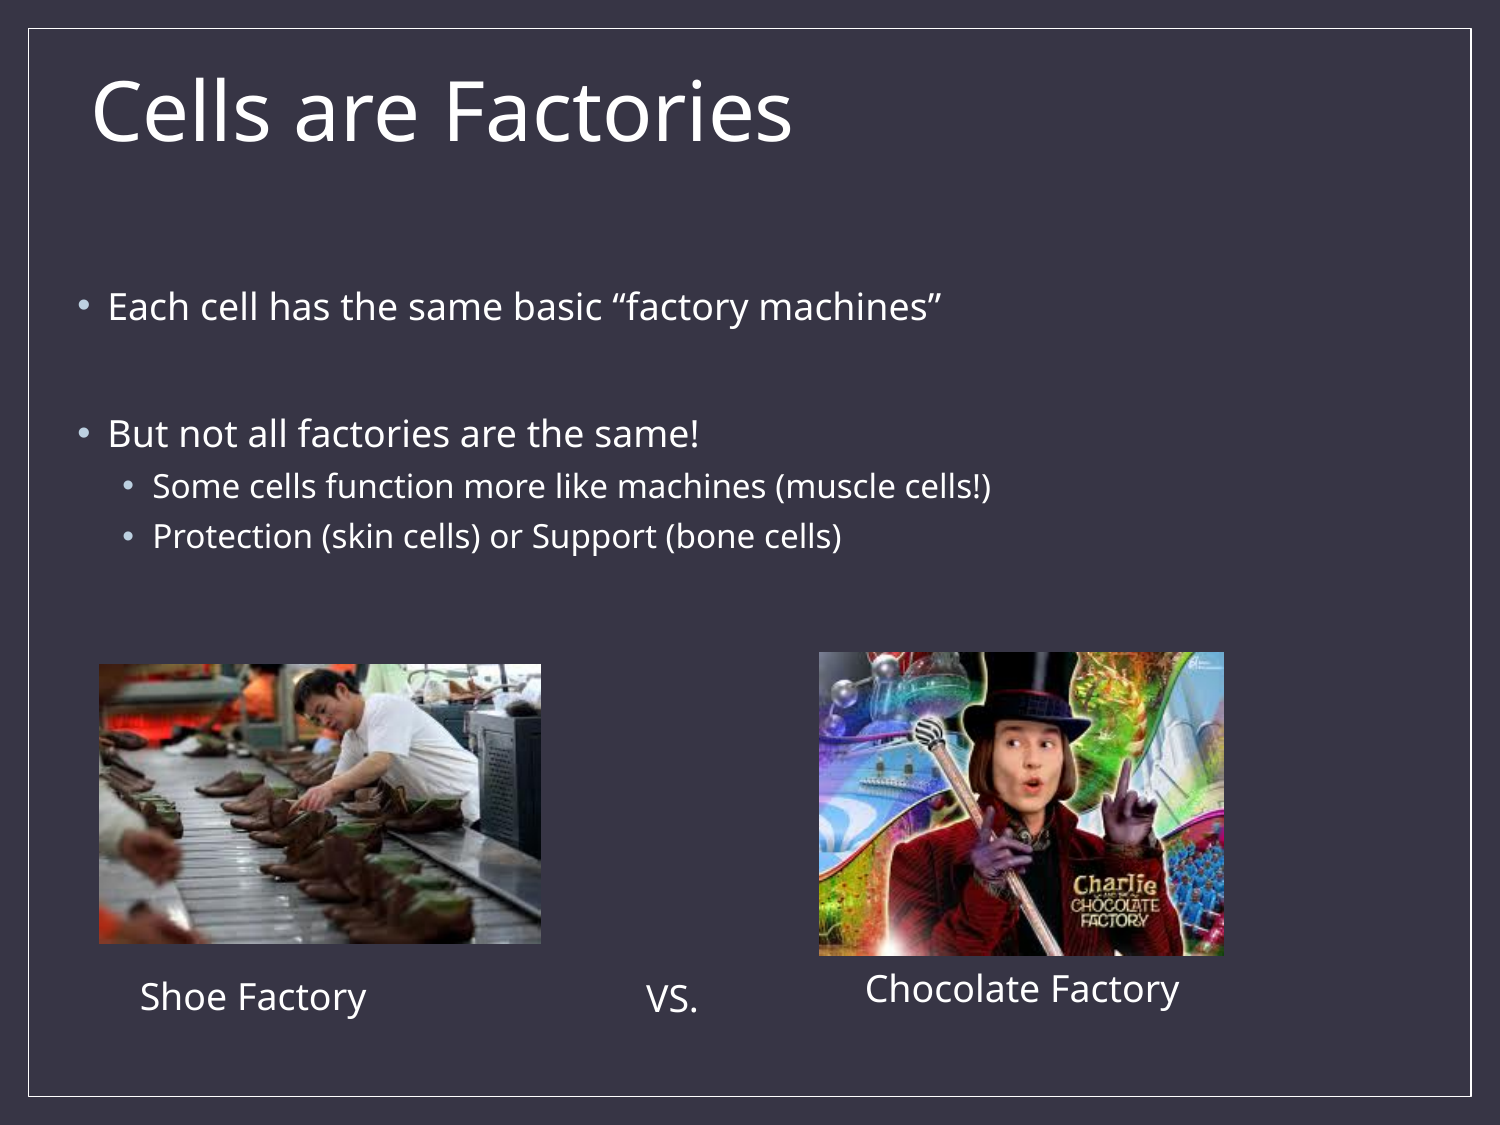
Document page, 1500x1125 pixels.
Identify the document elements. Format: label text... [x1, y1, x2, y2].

picture [99, 663, 541, 944]
text_box Shoe Factory [124, 965, 563, 1026]
text_box Chocolate Factory [849, 957, 1338, 1017]
picture [819, 652, 1224, 956]
title Cells are Factories [75, 0, 1425, 230]
list Each cell has the same basic “factory machines” But not all factories are the same! Some cells function more like machines (muscle cells!) Protection (skin cells) or Support (bone cells) [62, 275, 1413, 850]
text_box VS. [631, 967, 782, 1028]
